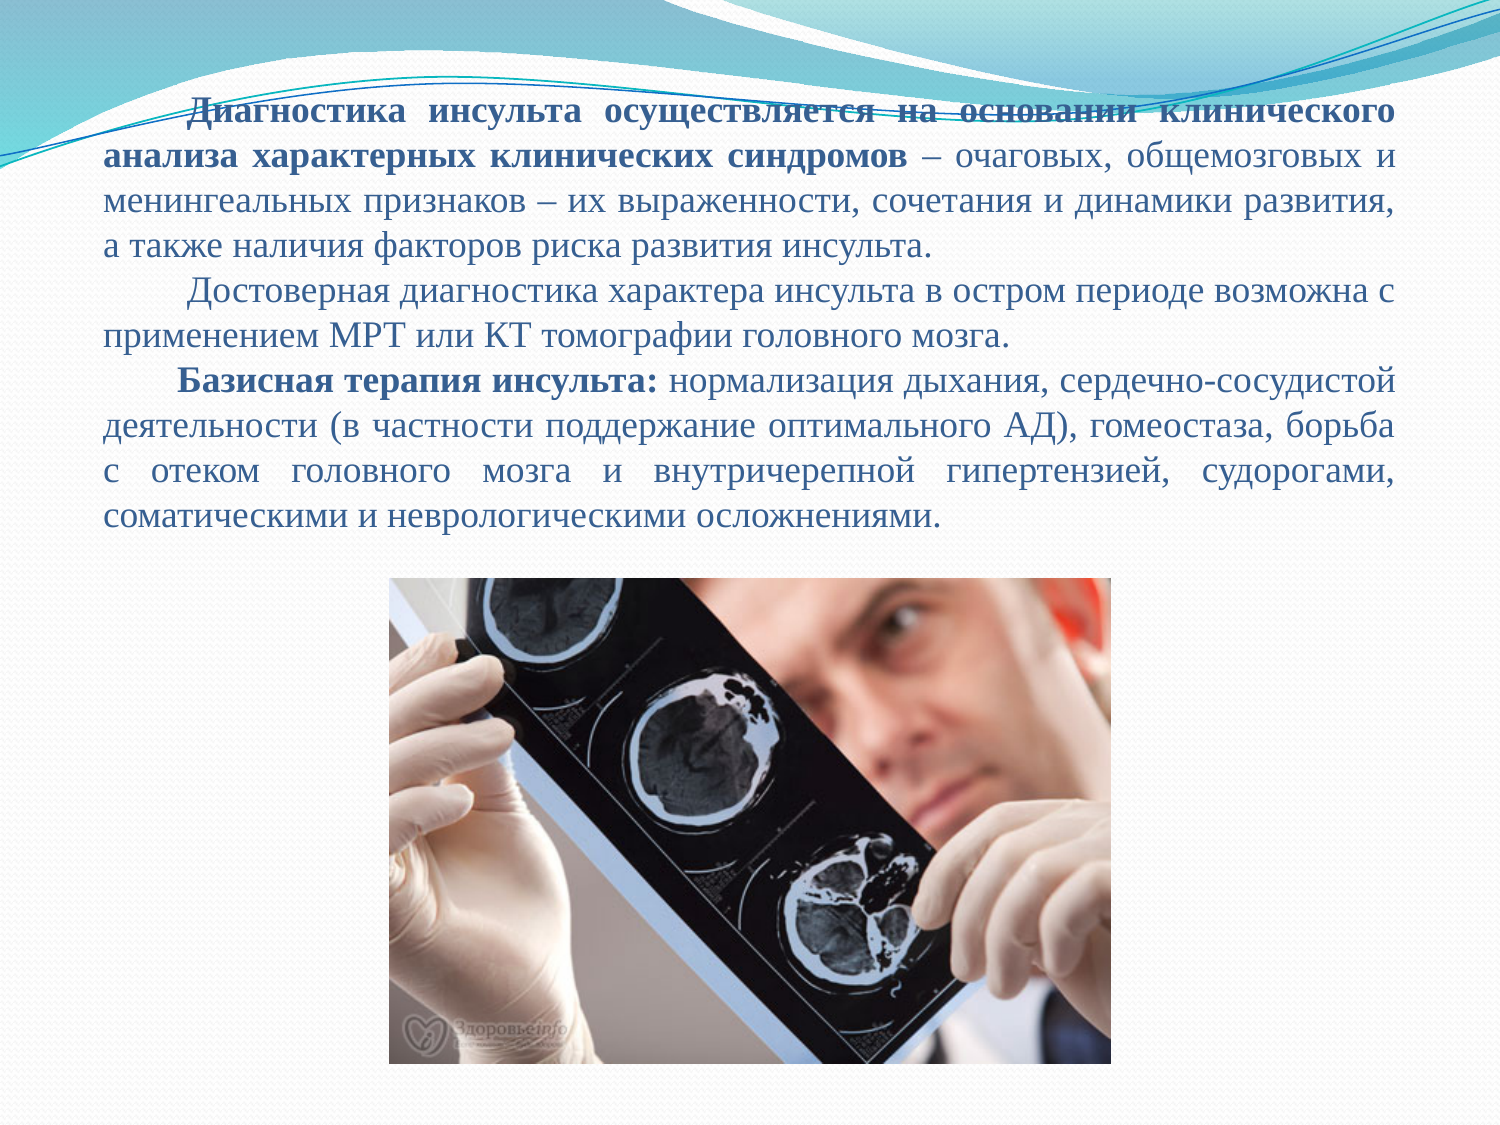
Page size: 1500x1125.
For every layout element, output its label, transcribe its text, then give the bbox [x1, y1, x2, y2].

picture [389, 577, 1111, 1064]
text_box Диагностика инсульта осуществляется на основании клинического анализа характерных клинических синдромов – очаговых, общемозговых и менингеальных признаков – их выраженности, сочетания и динамики развития, а также наличия факторов риска развития инсульта. Достоверная диагностика характера инсульта в остром периоде возможна с применением МРТ или КТ томографии головного мозга. Базисная терапия инсульта: нормализация дыхания, сердечно-сосудистой деятельности (в частности поддержание оптимального АД), гомеостаза, борьба с отеком головного мозга и внутричерепной гипертензией, судорогами, соматическими и неврологическими осложнениями. [88, 78, 1412, 543]
